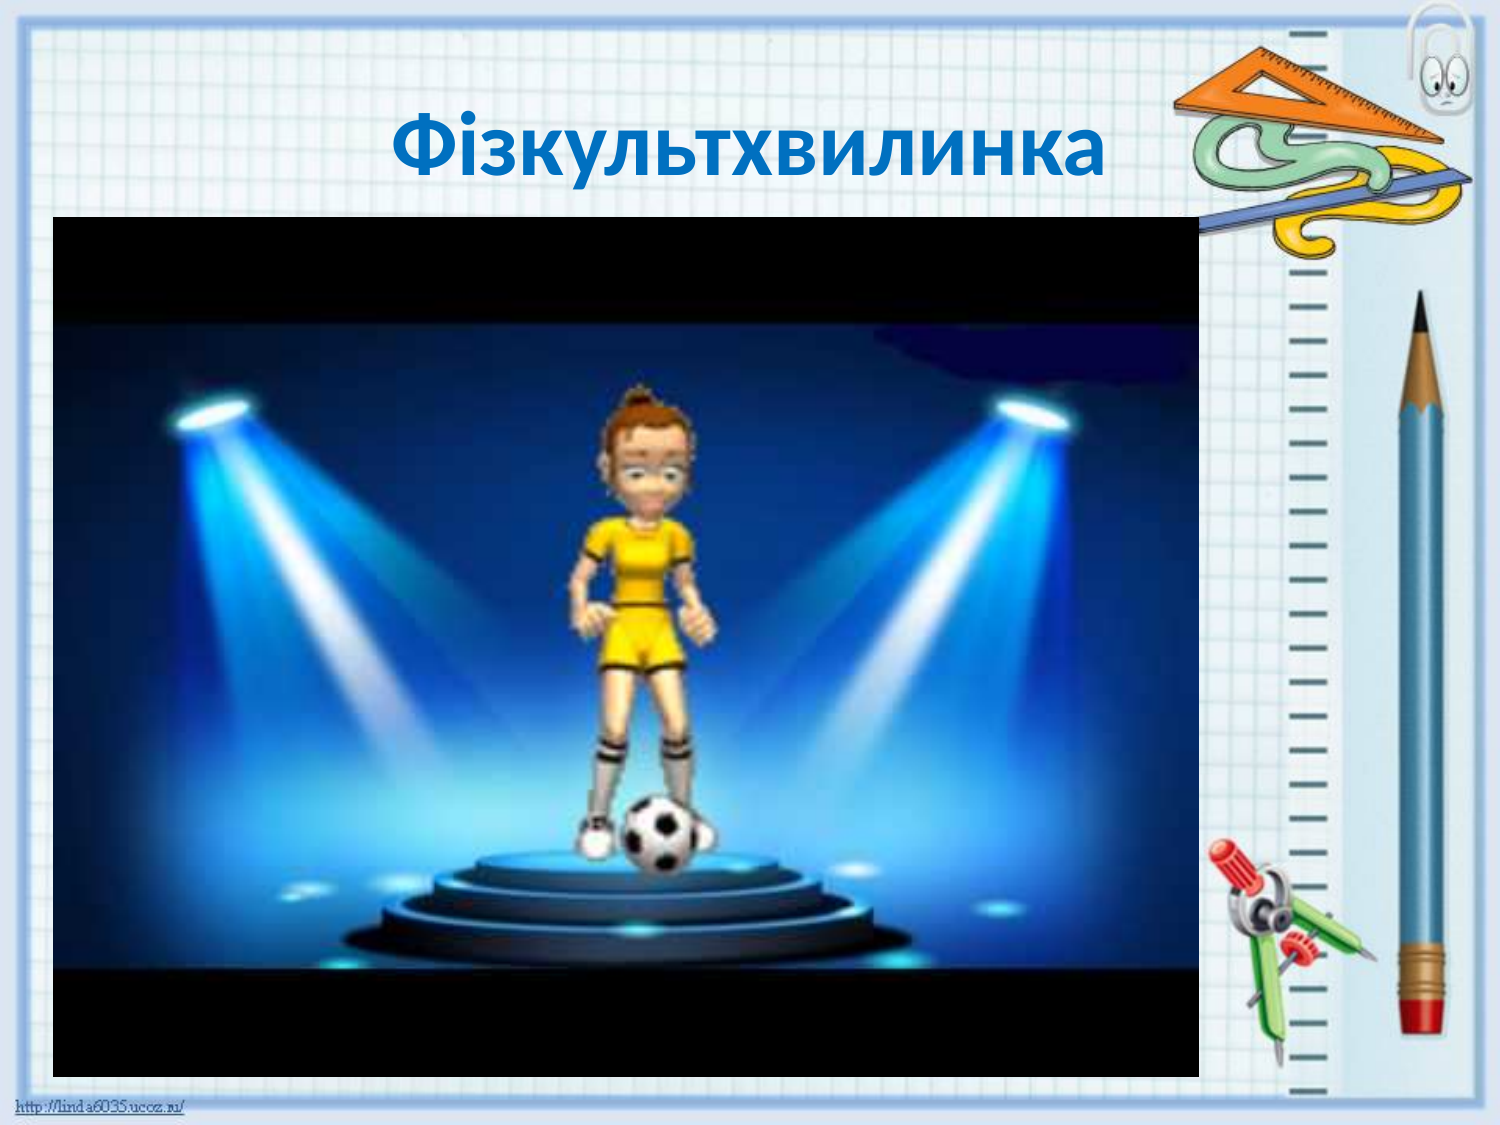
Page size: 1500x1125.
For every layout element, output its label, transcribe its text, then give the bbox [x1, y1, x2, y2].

picture [0, 0, 1500, 1125]
title Фізкультхвилинка [75, 45, 1425, 233]
